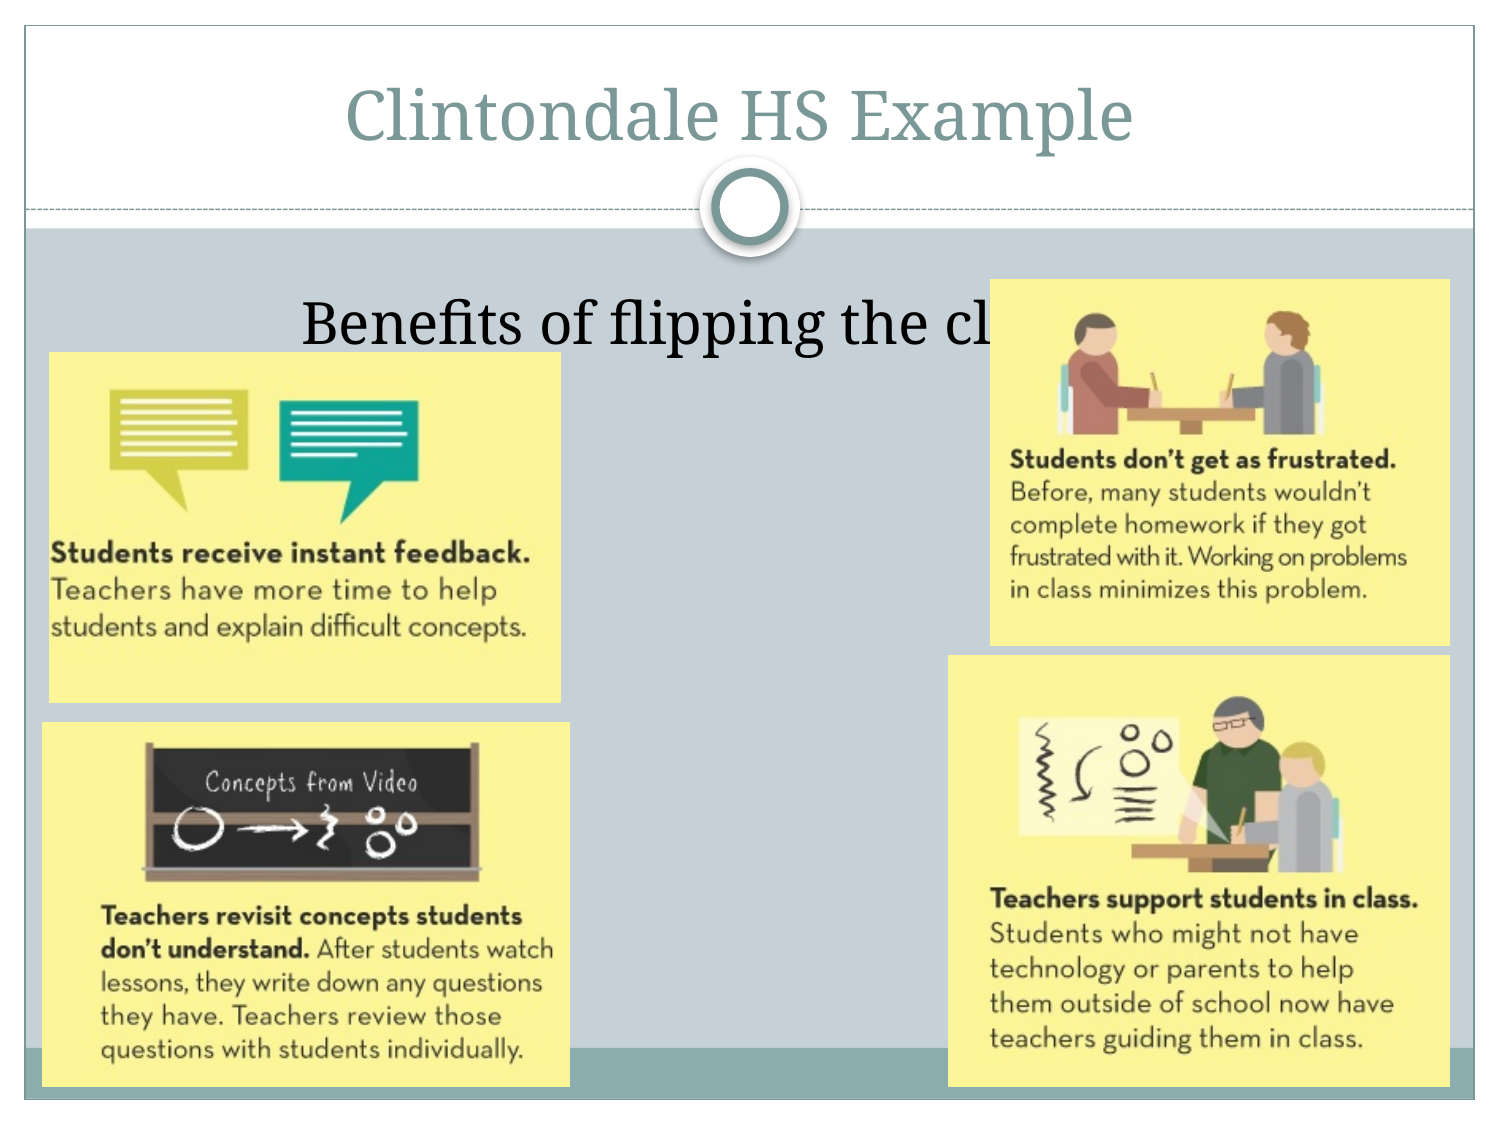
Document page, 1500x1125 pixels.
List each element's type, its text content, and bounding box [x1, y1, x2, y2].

picture [42, 722, 570, 1087]
picture [990, 278, 1450, 646]
text_box Benefits of flipping the classroom [286, 279, 987, 364]
picture [49, 351, 561, 703]
title Clintondale HS Example [49, 37, 1450, 162]
picture [947, 655, 1450, 1087]
